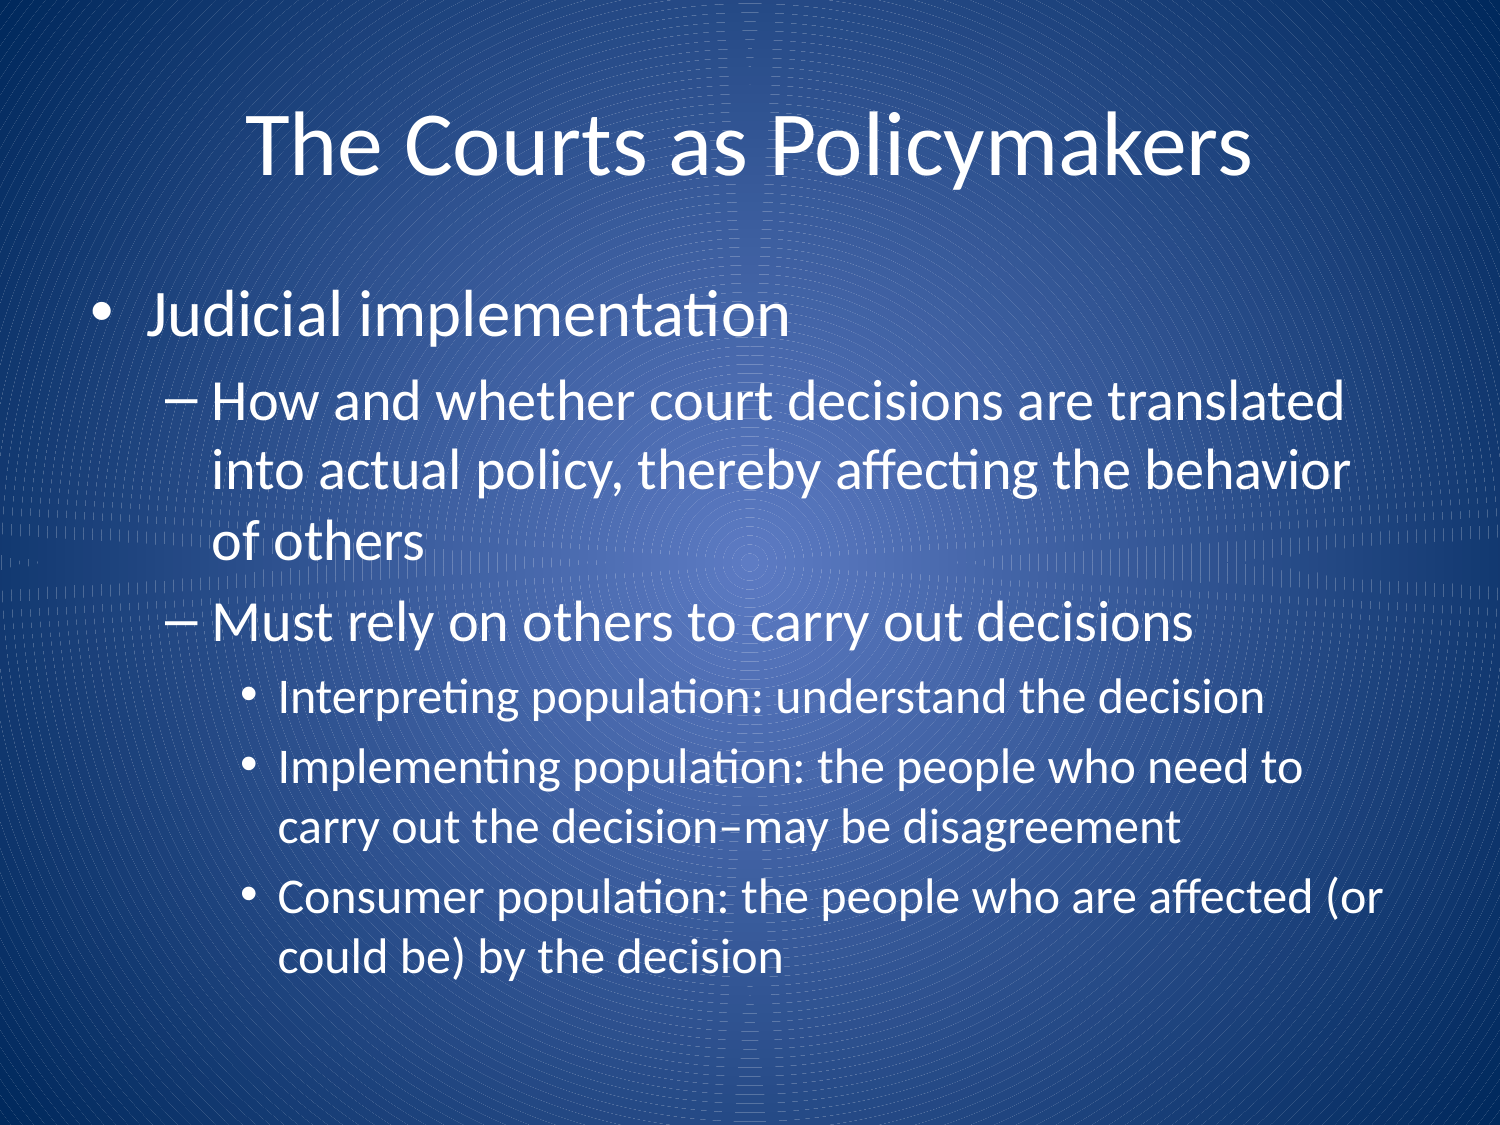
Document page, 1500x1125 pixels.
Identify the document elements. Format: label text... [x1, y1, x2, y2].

title The Courts as Policymakers [75, 45, 1425, 233]
list Judicial implementation How and whether court decisions are translated into actual policy, thereby affecting the behavior of others Must rely on others to carry out decisions Interpreting population: understand the decision Implementing population: the people who need to carry out the decision–may be disagreement Consumer population: the people who are affected (or could be) by the decision [75, 262, 1425, 1005]
